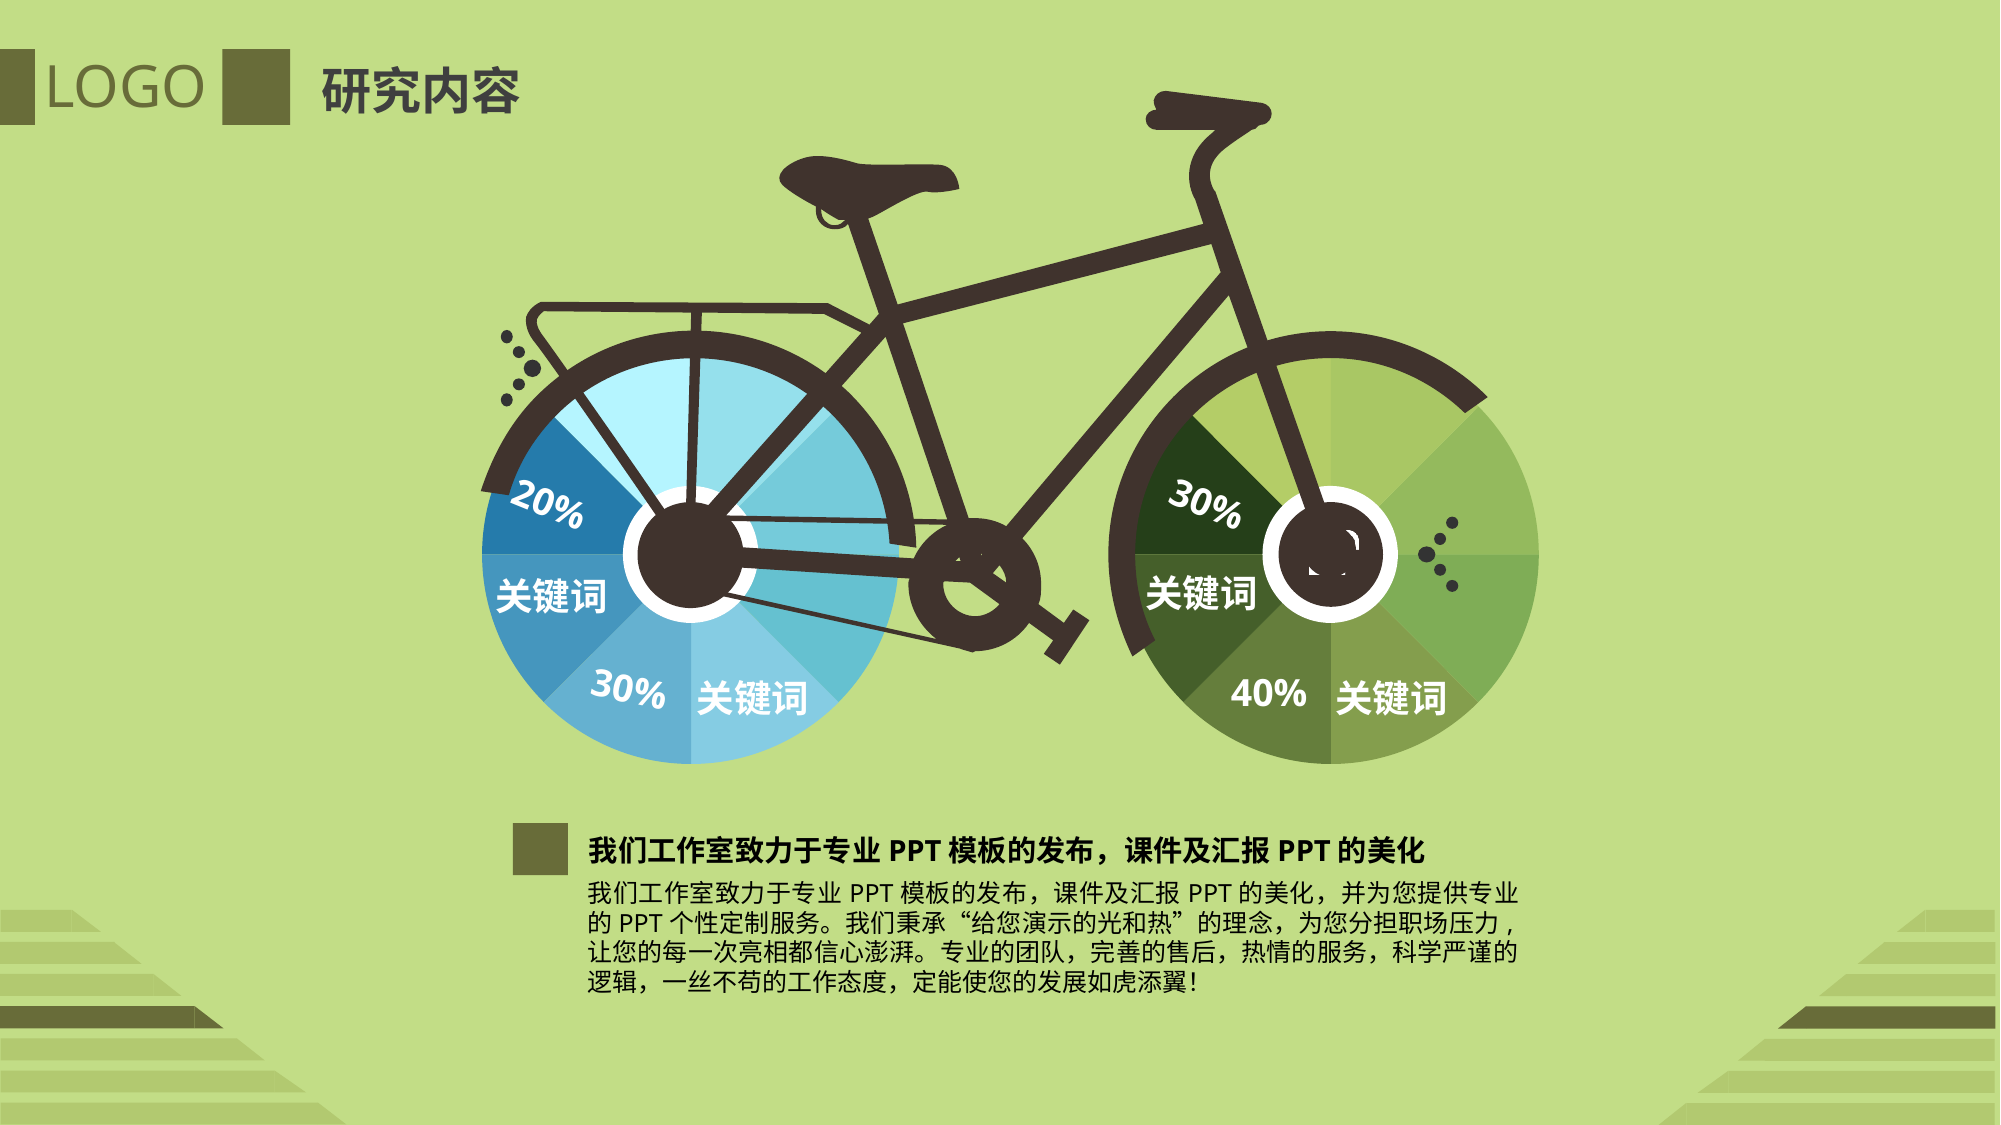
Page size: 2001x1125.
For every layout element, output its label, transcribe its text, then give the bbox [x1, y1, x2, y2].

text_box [1121, 345, 1539, 765]
text_box 我们工作室致力于专业PPT模板的发布，课件及汇报PPT的美化，并为您提供专业的PPT个性定制服务。我们秉承“给您演示的光和热”的理念，为您分担职场压力,让您的每一次亮相都信心澎湃。专业的团队，完善的售后，热情的服务，科学严谨的逻辑，一丝不苟的工作态度，定能使您的发展如虎添翼！ [572, 869, 1535, 1005]
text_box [480, 90, 1488, 665]
text_box [0, 49, 35, 125]
text_box 我们工作室致力于专业PPT模板的发布，课件及汇报PPT的美化 [574, 824, 1659, 875]
text_box [222, 49, 291, 125]
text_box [479, 672, 900, 765]
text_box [1658, 909, 1996, 1125]
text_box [0, 909, 347, 1125]
text_box [0, 0, 2000, 1125]
text_box [512, 823, 568, 876]
text_box 研究内容 [306, 51, 739, 127]
text_box LOGO [29, 41, 233, 127]
